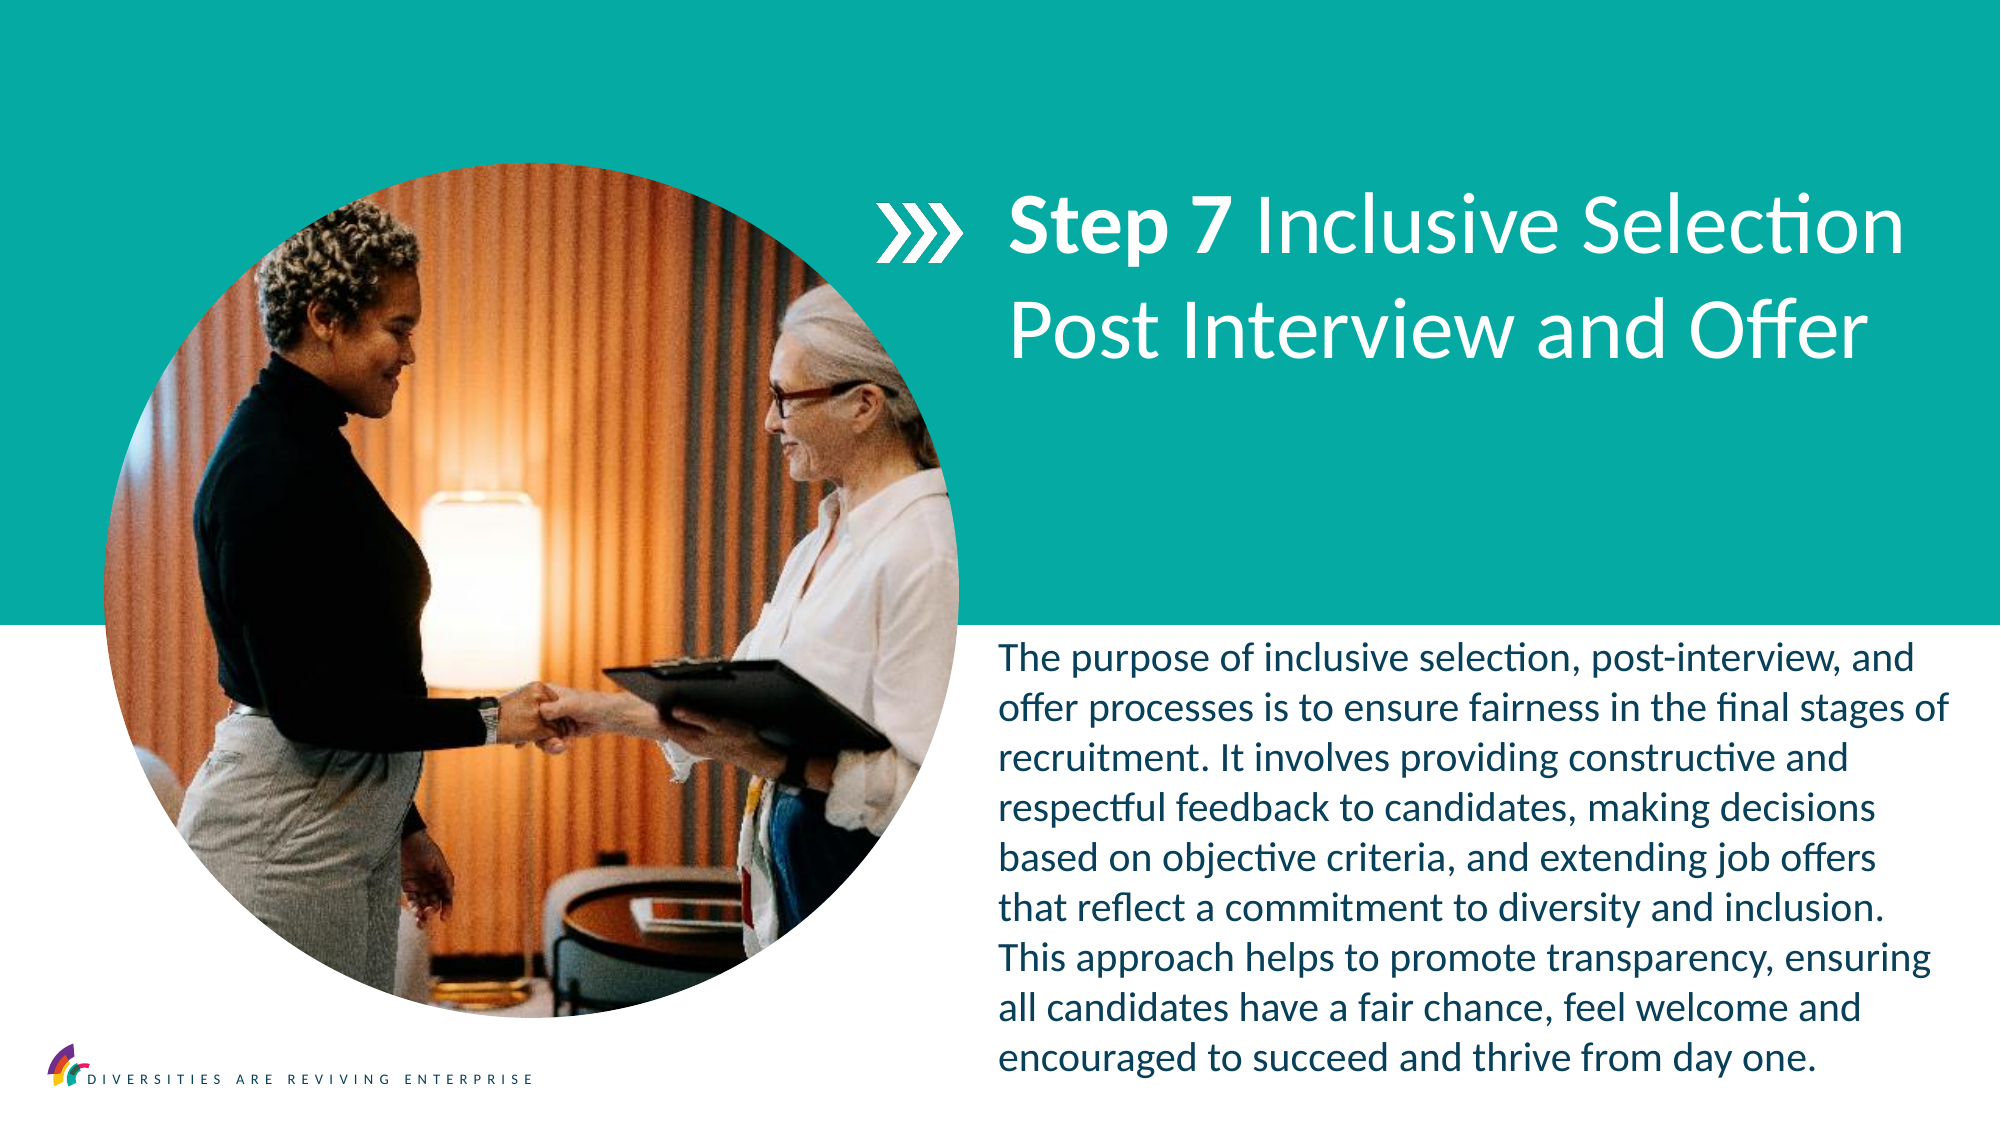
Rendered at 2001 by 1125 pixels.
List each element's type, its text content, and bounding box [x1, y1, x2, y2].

text_box The purpose of inclusive selection, post-interview, and offer processes is to ensure fairness in the final stages of recruitment. It involves providing constructive and respectful feedback to candidates, making decisions based on objective criteria, and extending job offers that reflect a commitment to diversity and inclusion. This approach helps to promote transparency, ensuring all candidates have a fair chance, feel welcome and encouraged to succeed and thrive from day one. [983, 622, 1970, 1088]
picture [103, 162, 971, 1018]
text_box Step 7 Inclusive Selection Post Interview and Offer [994, 158, 2000, 384]
